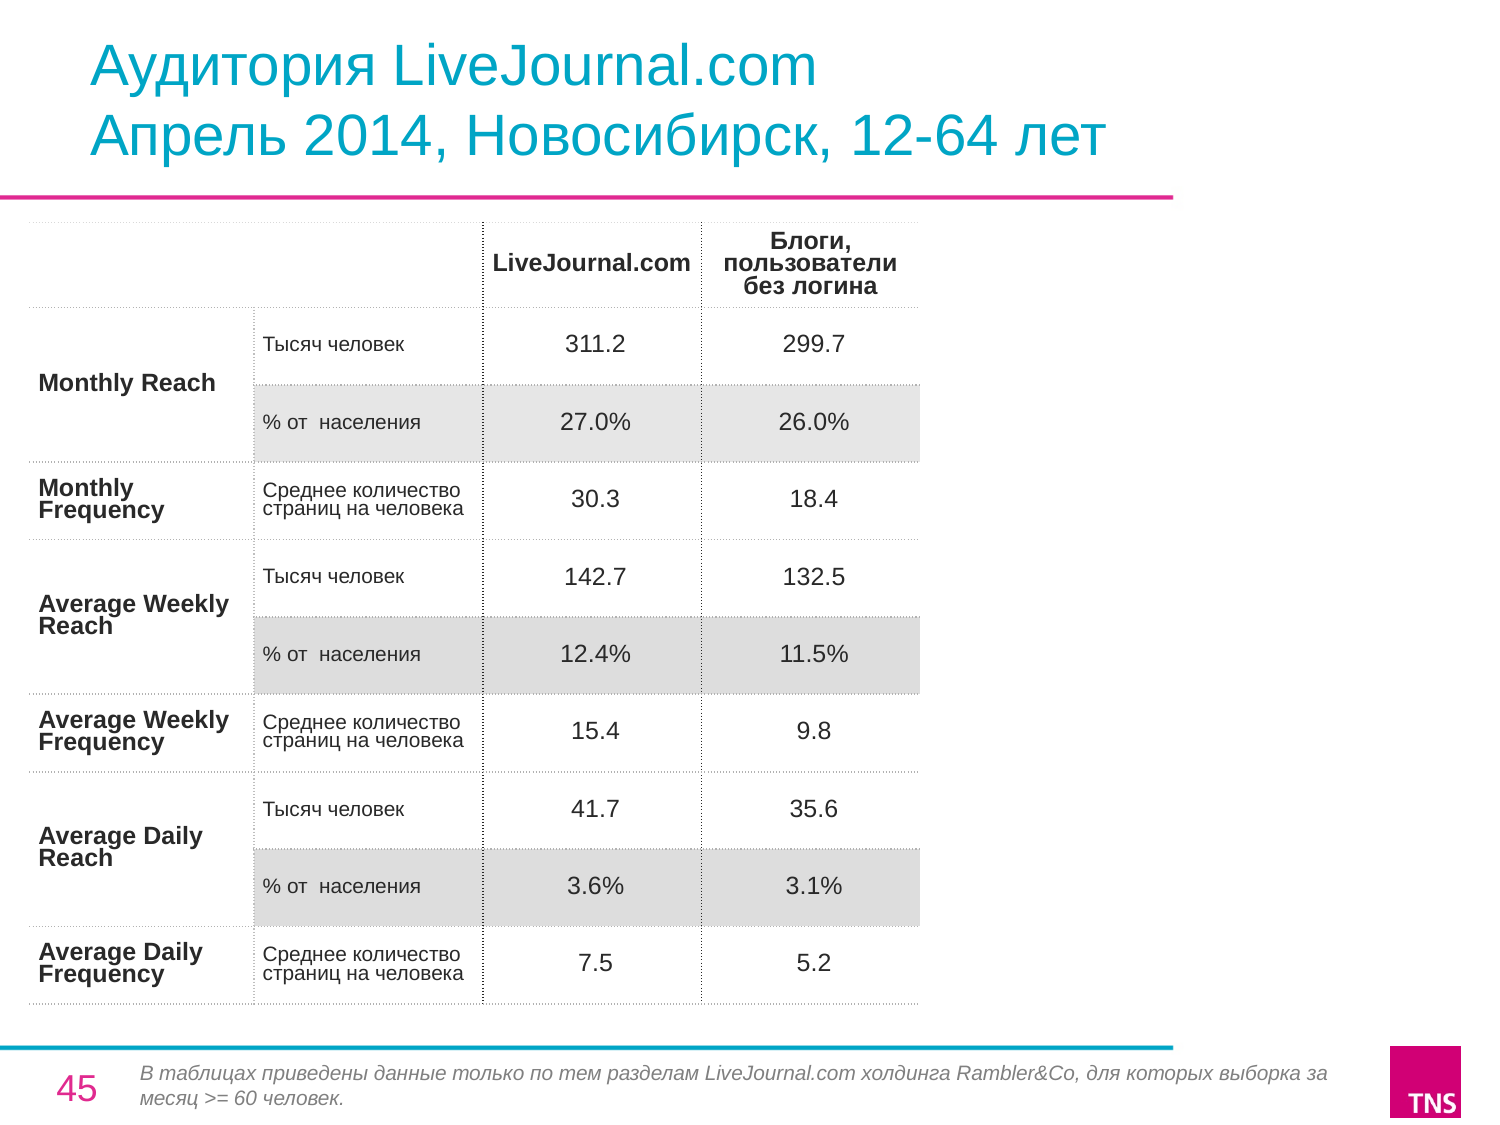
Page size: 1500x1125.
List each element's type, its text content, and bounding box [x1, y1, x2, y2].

table_cell 26.0% [701, 385, 920, 462]
table_cell 12.4% [483, 617, 701, 694]
table_cell 27.0% [483, 385, 701, 462]
table_cell 9.8 [701, 694, 920, 772]
table_cell Тысяч человек [254, 308, 483, 385]
table_cell Average Daily Frequency [29, 926, 254, 1004]
table_cell 35.6 [701, 772, 920, 849]
table_cell 3.6% [483, 849, 701, 926]
table_header Блоги, пользователи без логина [701, 223, 920, 308]
table_cell % от населения [254, 849, 483, 926]
table_cell 15.4 [483, 694, 701, 772]
table_cell Среднее количество страниц на человека [254, 926, 483, 1004]
table_cell Average Weekly Reach [29, 540, 254, 694]
table_cell 30.3 [483, 462, 701, 540]
table_cell Average Daily Reach [29, 772, 254, 926]
table_cell 7.5 [483, 926, 701, 1004]
table_header LiveJournal.com [483, 223, 701, 308]
table_cell 3.1% [701, 849, 920, 926]
table_cell Monthly Reach [29, 308, 254, 462]
table_cell % от населения [254, 617, 483, 694]
table_cell 18.4 [701, 462, 920, 540]
table_cell Тысяч человек [254, 772, 483, 849]
title Аудитория LiveJournal.com Апрель 2014, Новосибирск, 12-64 лет [74, 8, 1476, 187]
table_cell Среднее количество страниц на человека [254, 462, 483, 540]
table_cell 132.5 [701, 540, 920, 617]
table_cell 5.2 [701, 926, 920, 1004]
table_cell 299.7 [701, 308, 920, 385]
text_box В таблицах приведены данные только по тем разделам LiveJournal.com холдинга Rambler&Co, для которых выборка за месяц >= 60 человек. [125, 1052, 1388, 1117]
table_cell 311.2 [483, 308, 701, 385]
table_header [29, 223, 483, 308]
table_cell 11.5% [701, 617, 920, 694]
table_cell Monthly Frequency [29, 462, 254, 540]
table_cell 142.7 [483, 540, 701, 617]
table_cell 41.7 [483, 772, 701, 849]
table_cell Среднее количество страниц на человека [254, 694, 483, 772]
table_cell Average Weekly Frequency [29, 694, 254, 772]
slide_number 45 [40, 1055, 392, 1125]
table_cell % от населения [254, 385, 483, 462]
picture [0, 0, 1500, 1125]
table_cell Тысяч человек [254, 540, 483, 617]
